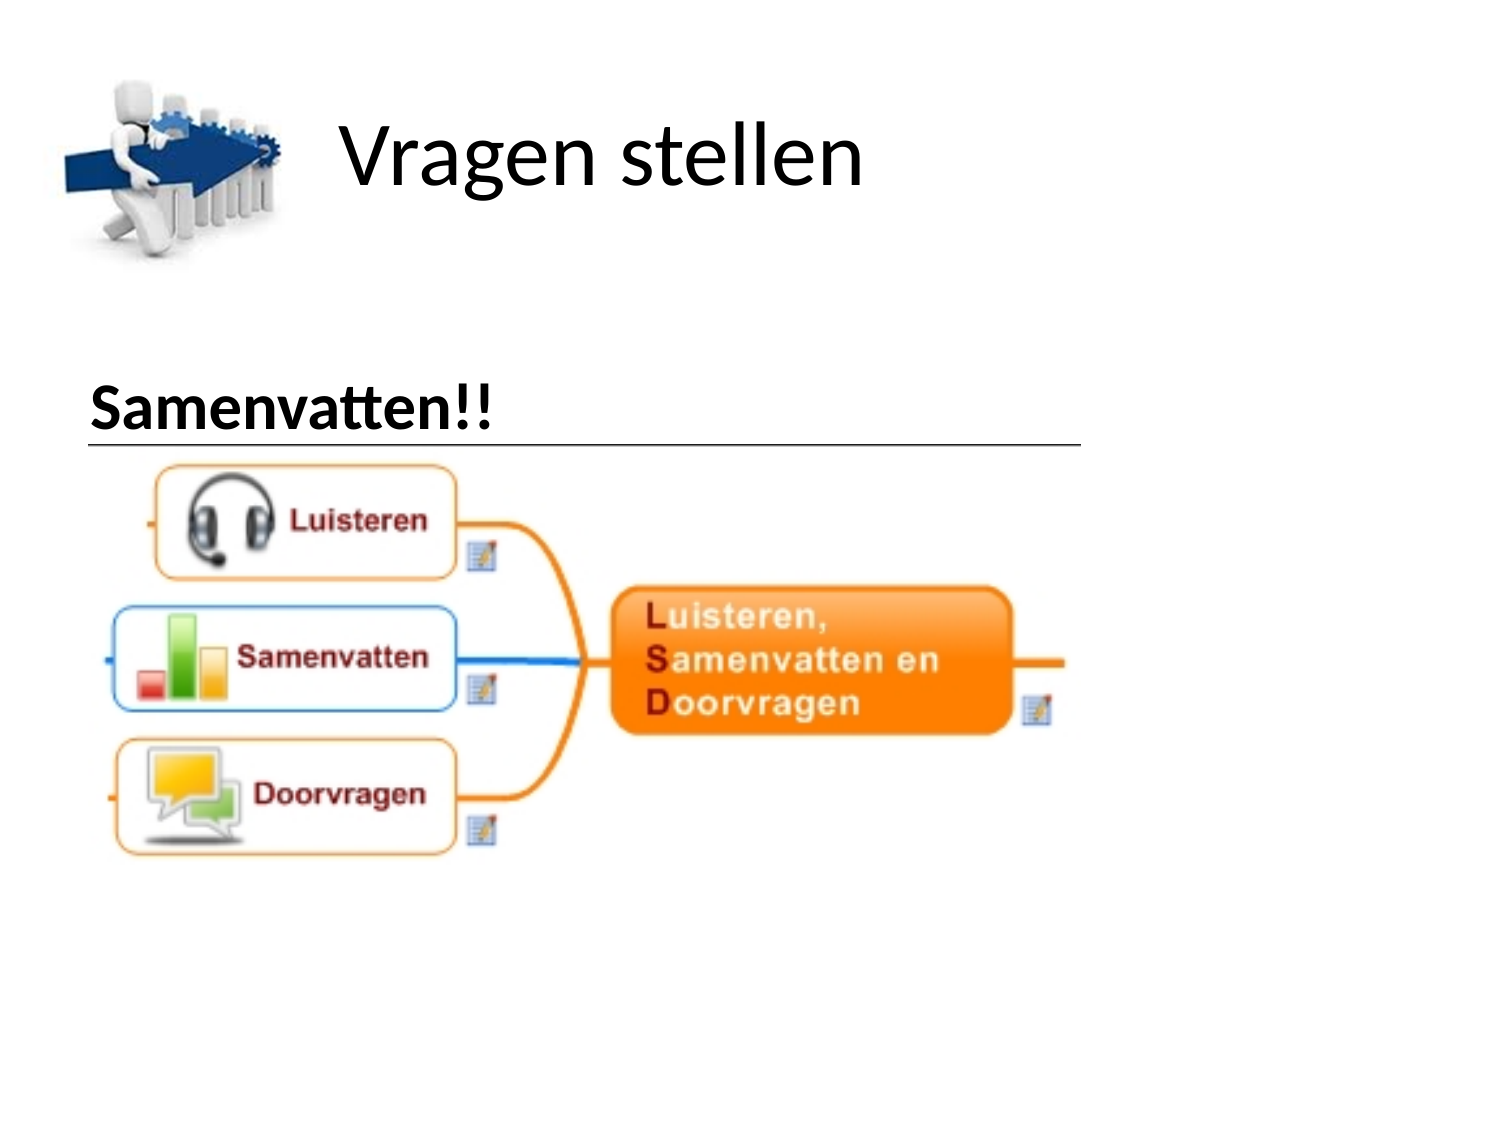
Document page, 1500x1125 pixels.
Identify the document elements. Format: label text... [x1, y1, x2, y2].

list Samenvatten!! [75, 262, 1425, 1005]
picture [88, 444, 1081, 867]
picture [17, 66, 327, 281]
title Vragen stellen [289, 54, 916, 244]
